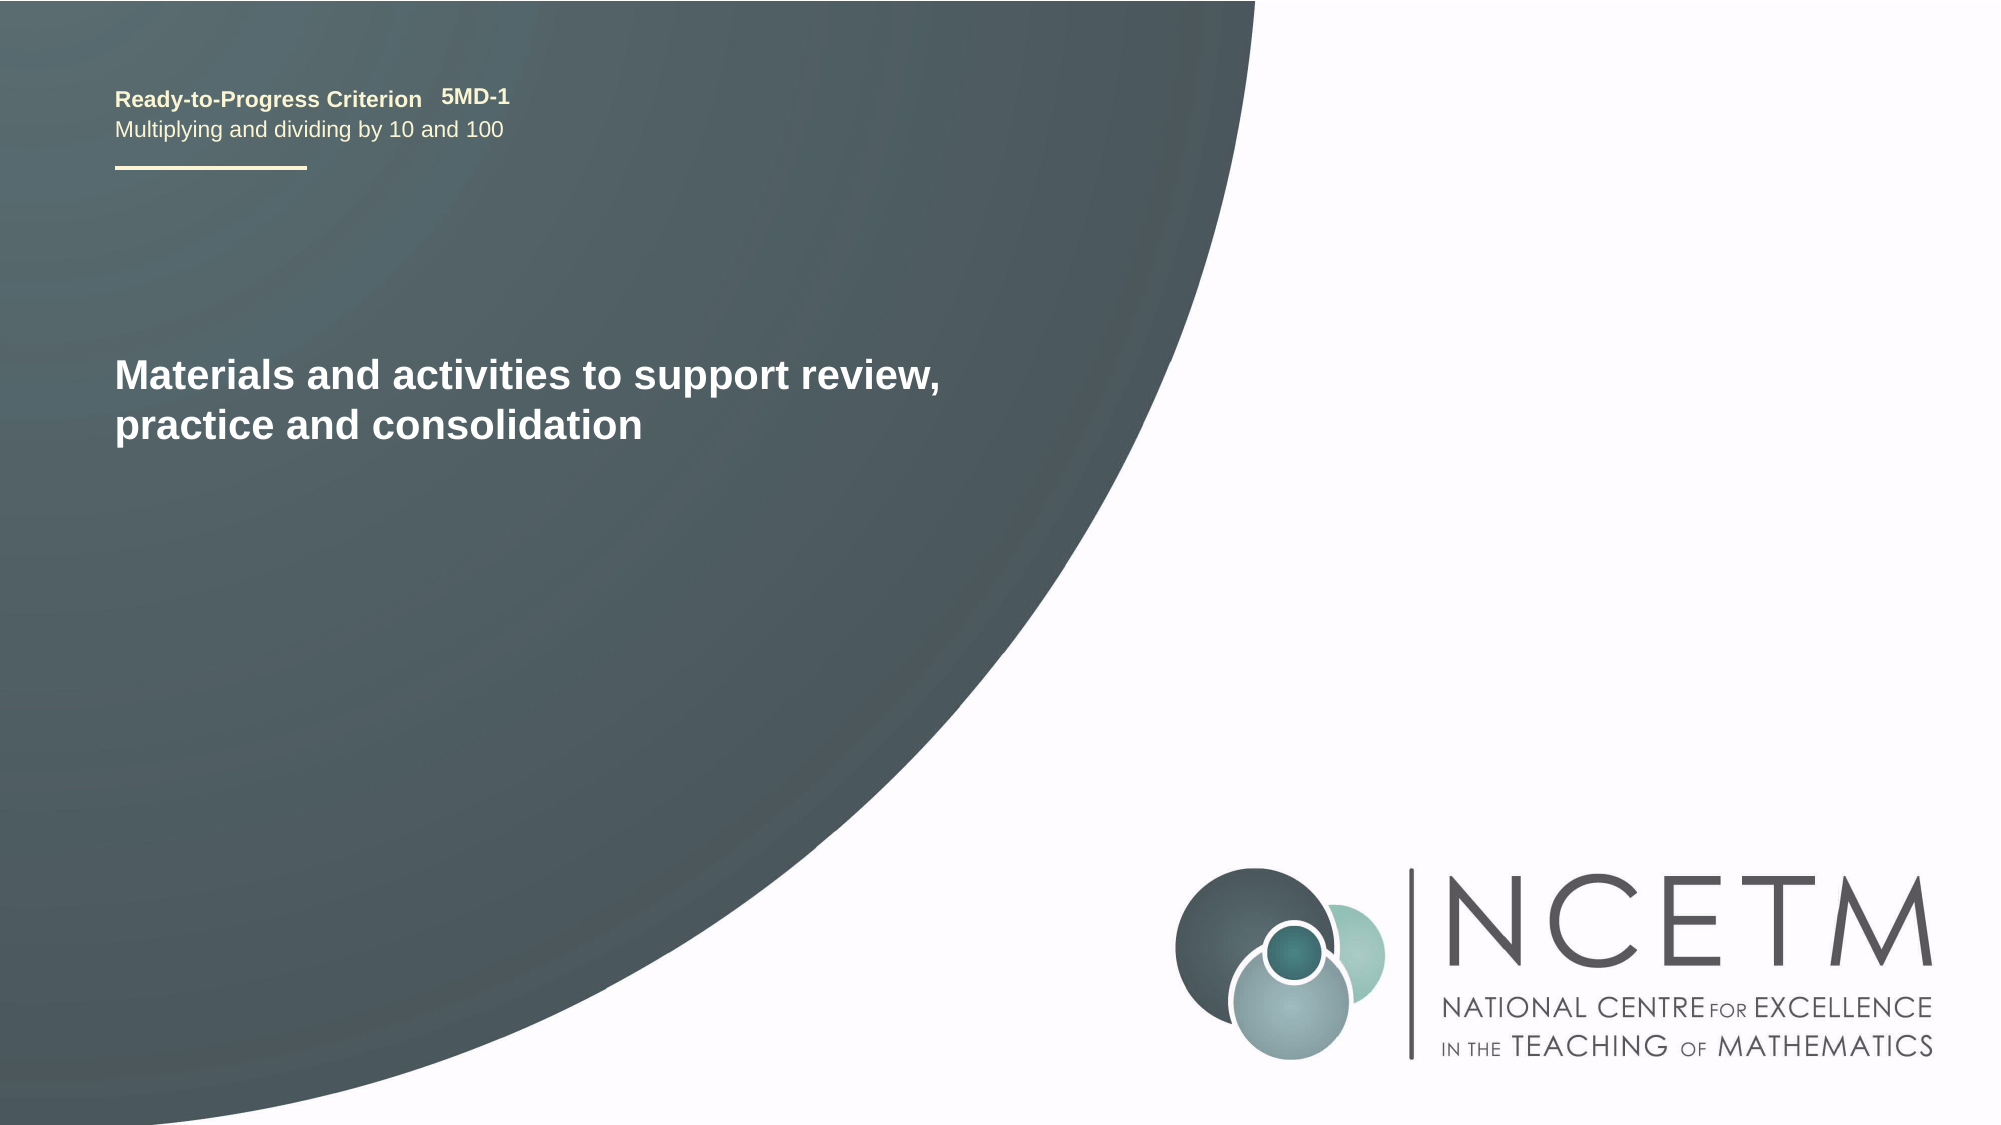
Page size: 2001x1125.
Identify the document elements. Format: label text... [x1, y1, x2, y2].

picture [0, 1, 2001, 1125]
list Multiplying and dividing by 10 and 100 [99, 109, 1121, 160]
list 5MD-1 [426, 77, 622, 127]
